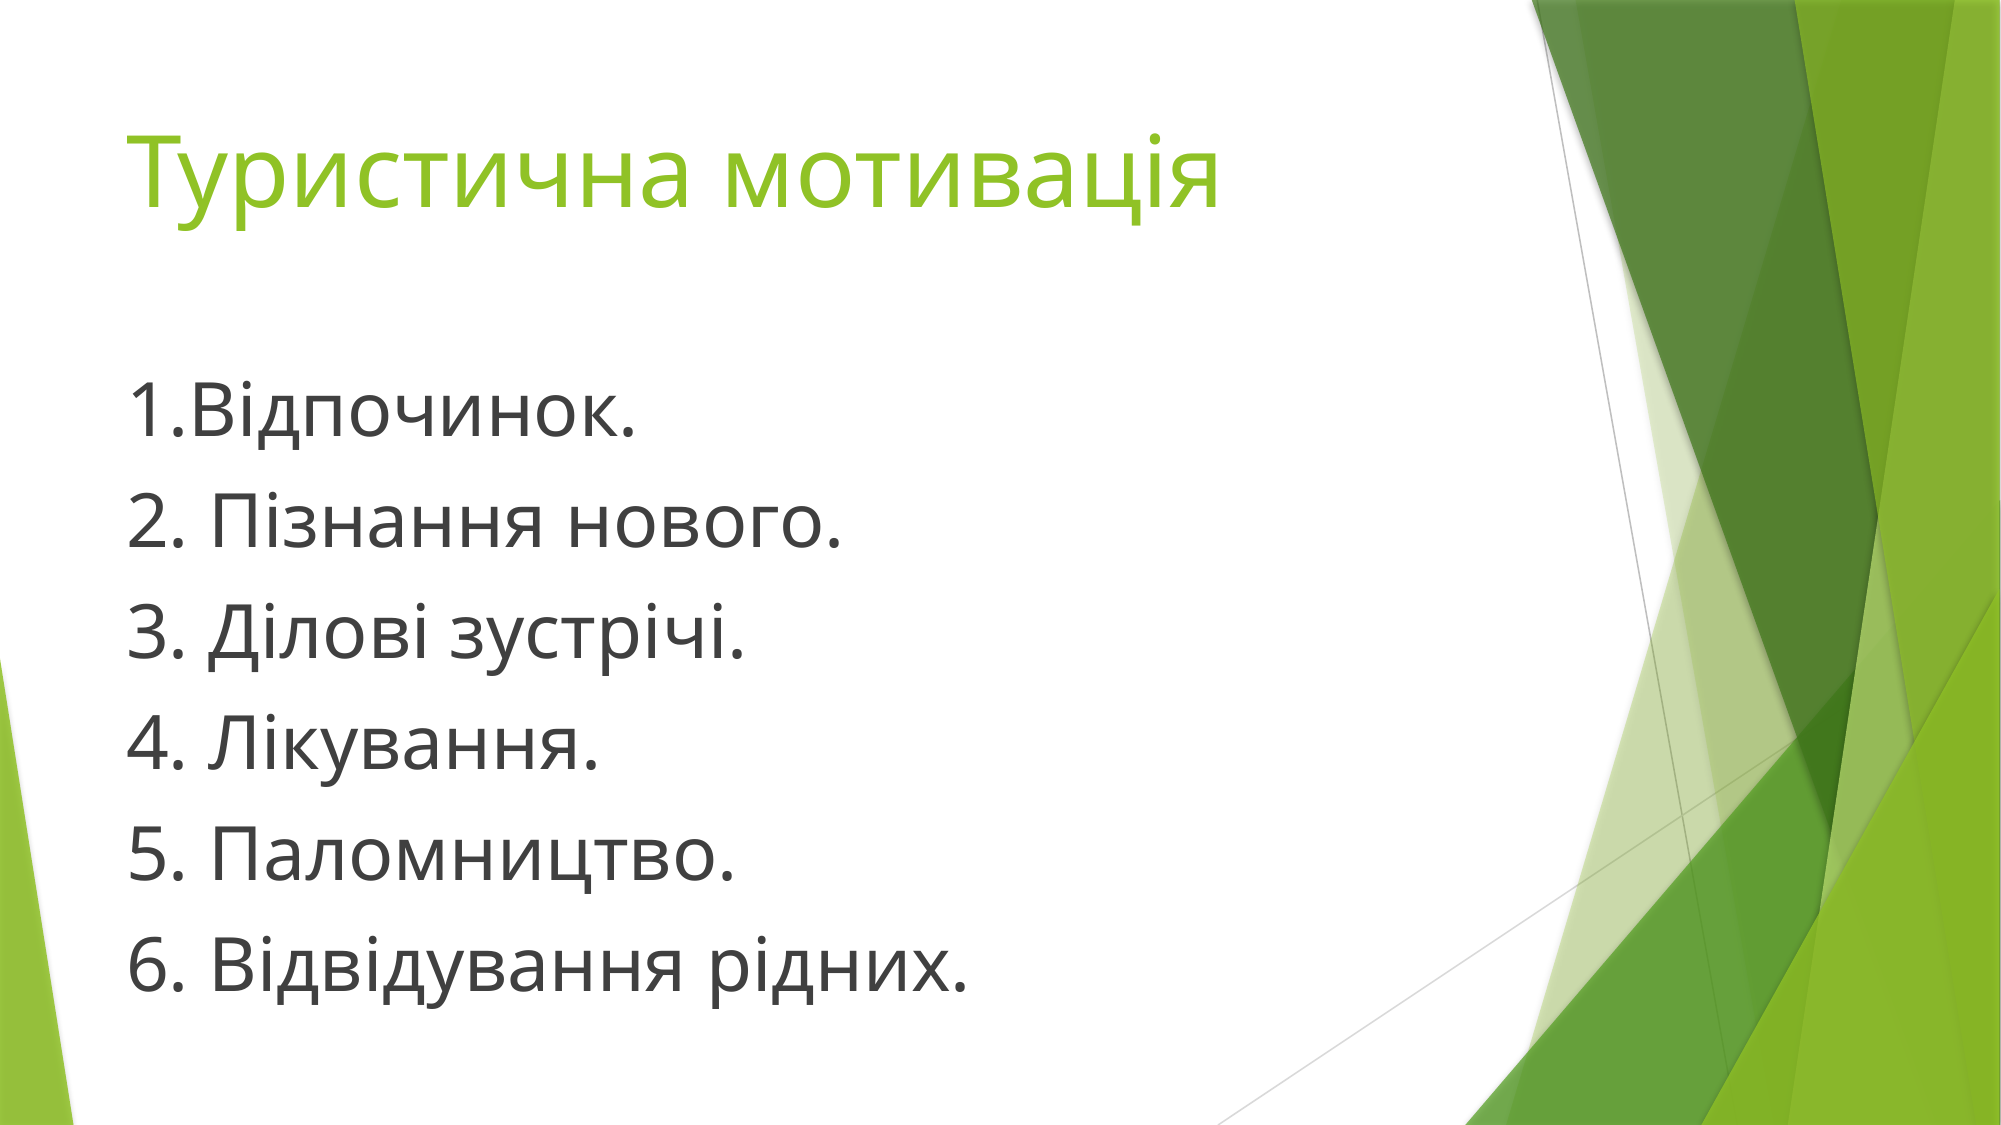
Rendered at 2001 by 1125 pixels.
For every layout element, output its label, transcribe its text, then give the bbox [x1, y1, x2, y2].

title Туристична мотивація [111, 99, 1522, 317]
list 1.Відпочинок. 2. Пізнання нового. 3. Ділові зустрічі. 4. Лікування. 5. Паломництво. 6. Відвідування рідних. [111, 354, 1522, 992]
